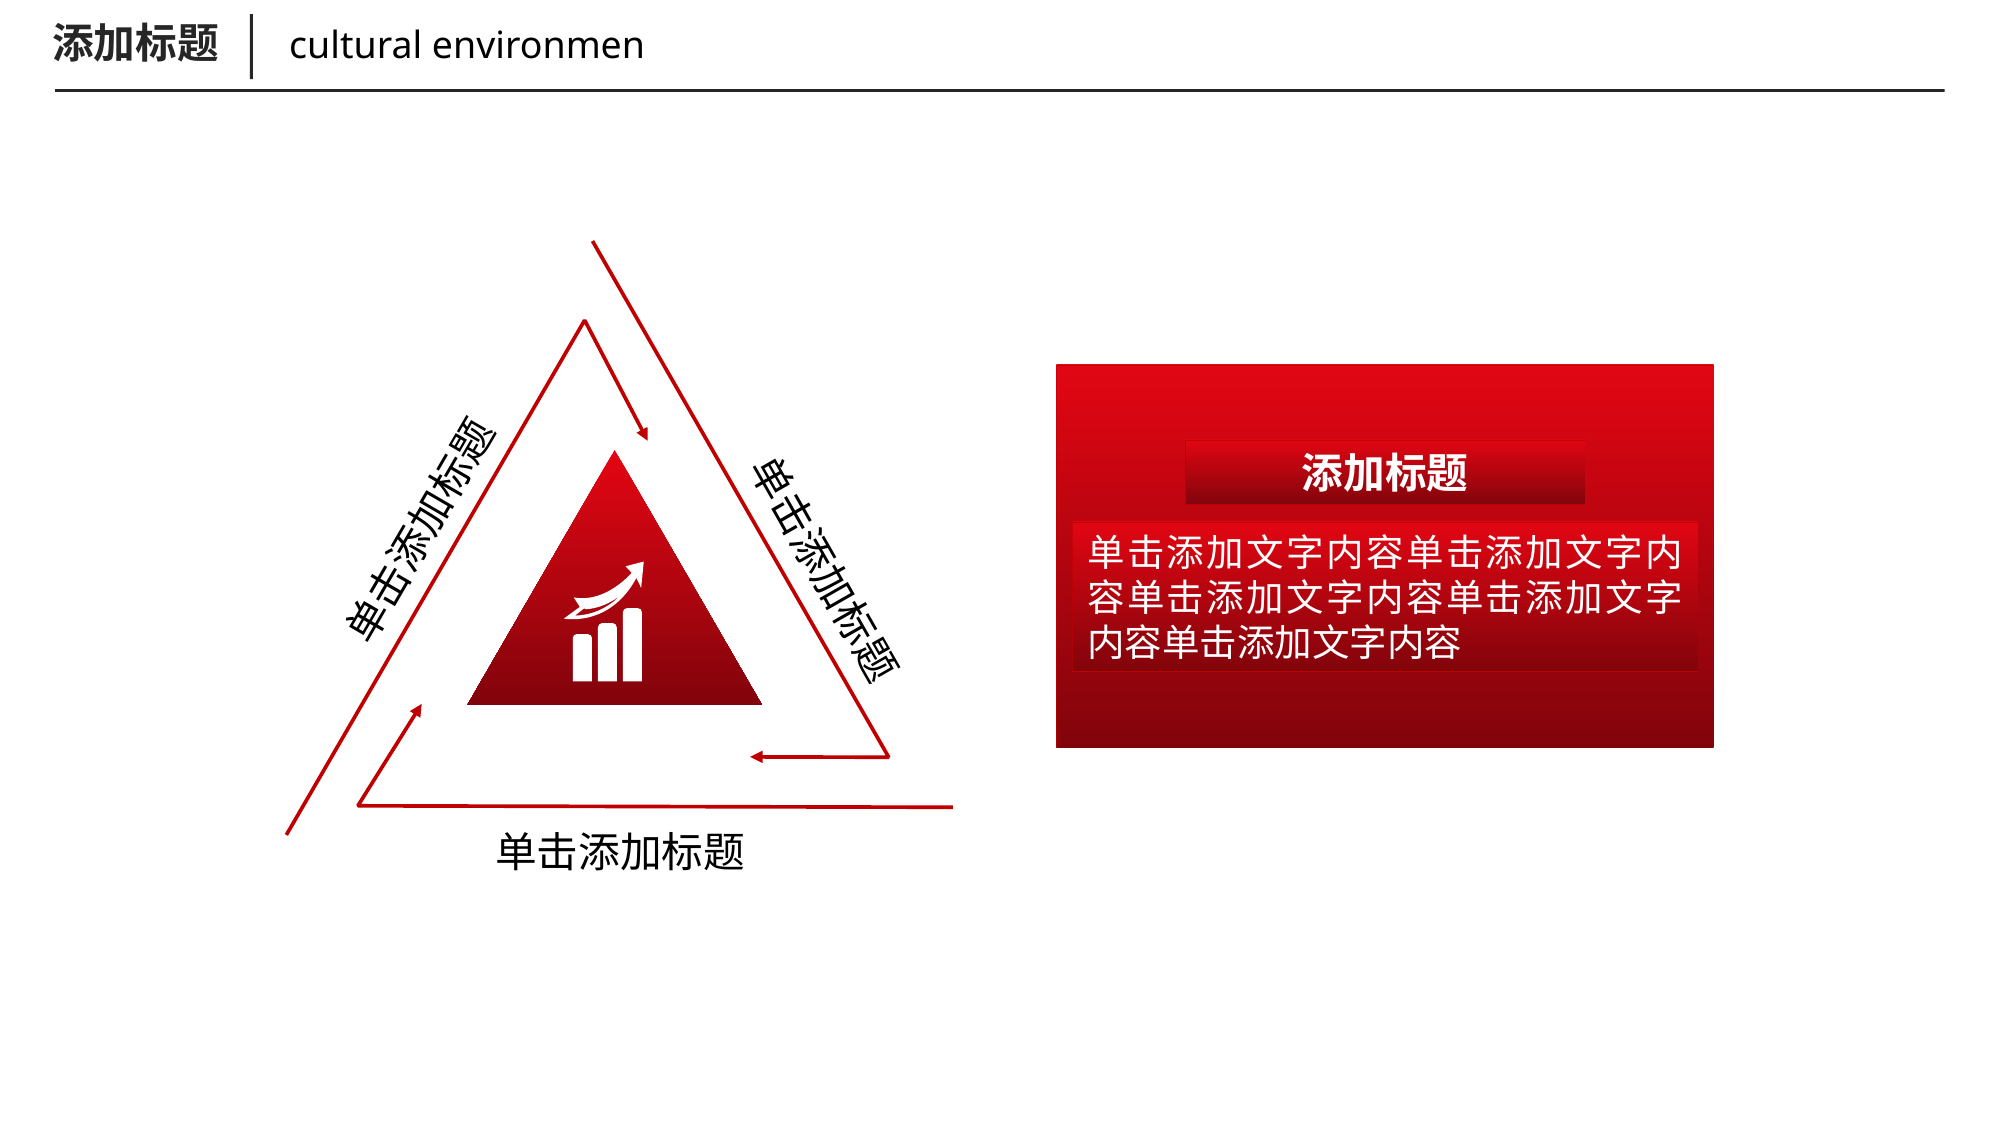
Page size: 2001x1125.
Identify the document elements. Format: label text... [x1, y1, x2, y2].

text_box [467, 467, 734, 706]
text_box [249, 13, 254, 80]
text_box 单击添加标题 [719, 415, 932, 722]
text_box 单击添加标题 [306, 367, 533, 694]
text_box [1056, 364, 1714, 748]
text_box [54, 88, 1946, 93]
text_box [286, 319, 648, 835]
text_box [563, 561, 644, 682]
text_box 单击添加标题 [467, 818, 774, 883]
text_box [592, 240, 889, 764]
text_box 添加标题 [37, 9, 286, 74]
text_box [357, 703, 953, 808]
text_box cultural environmen [274, 13, 925, 73]
